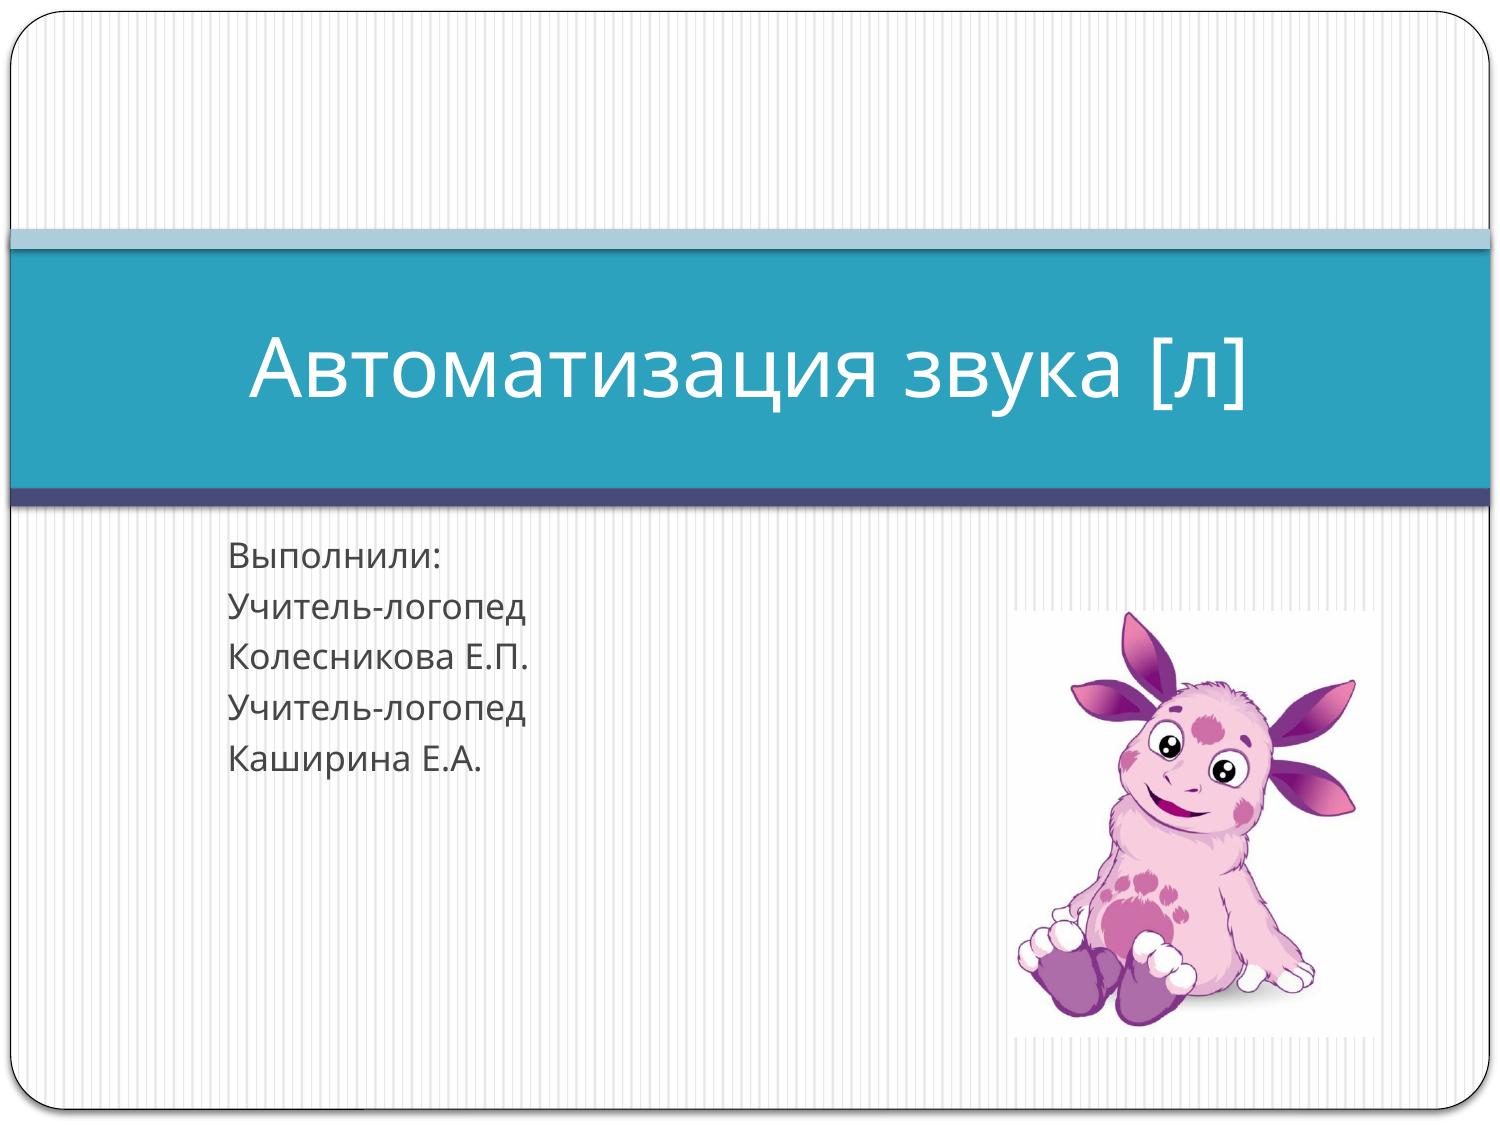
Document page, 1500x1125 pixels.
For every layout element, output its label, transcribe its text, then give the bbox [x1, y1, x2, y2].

subtitle Выполнили: Учитель-логопед Колесникова Е.П. Учитель-логопед Каширина Е.А. [212, 525, 1263, 788]
title Автоматизация звука [л] [75, 247, 1425, 489]
picture [1009, 611, 1377, 1038]
